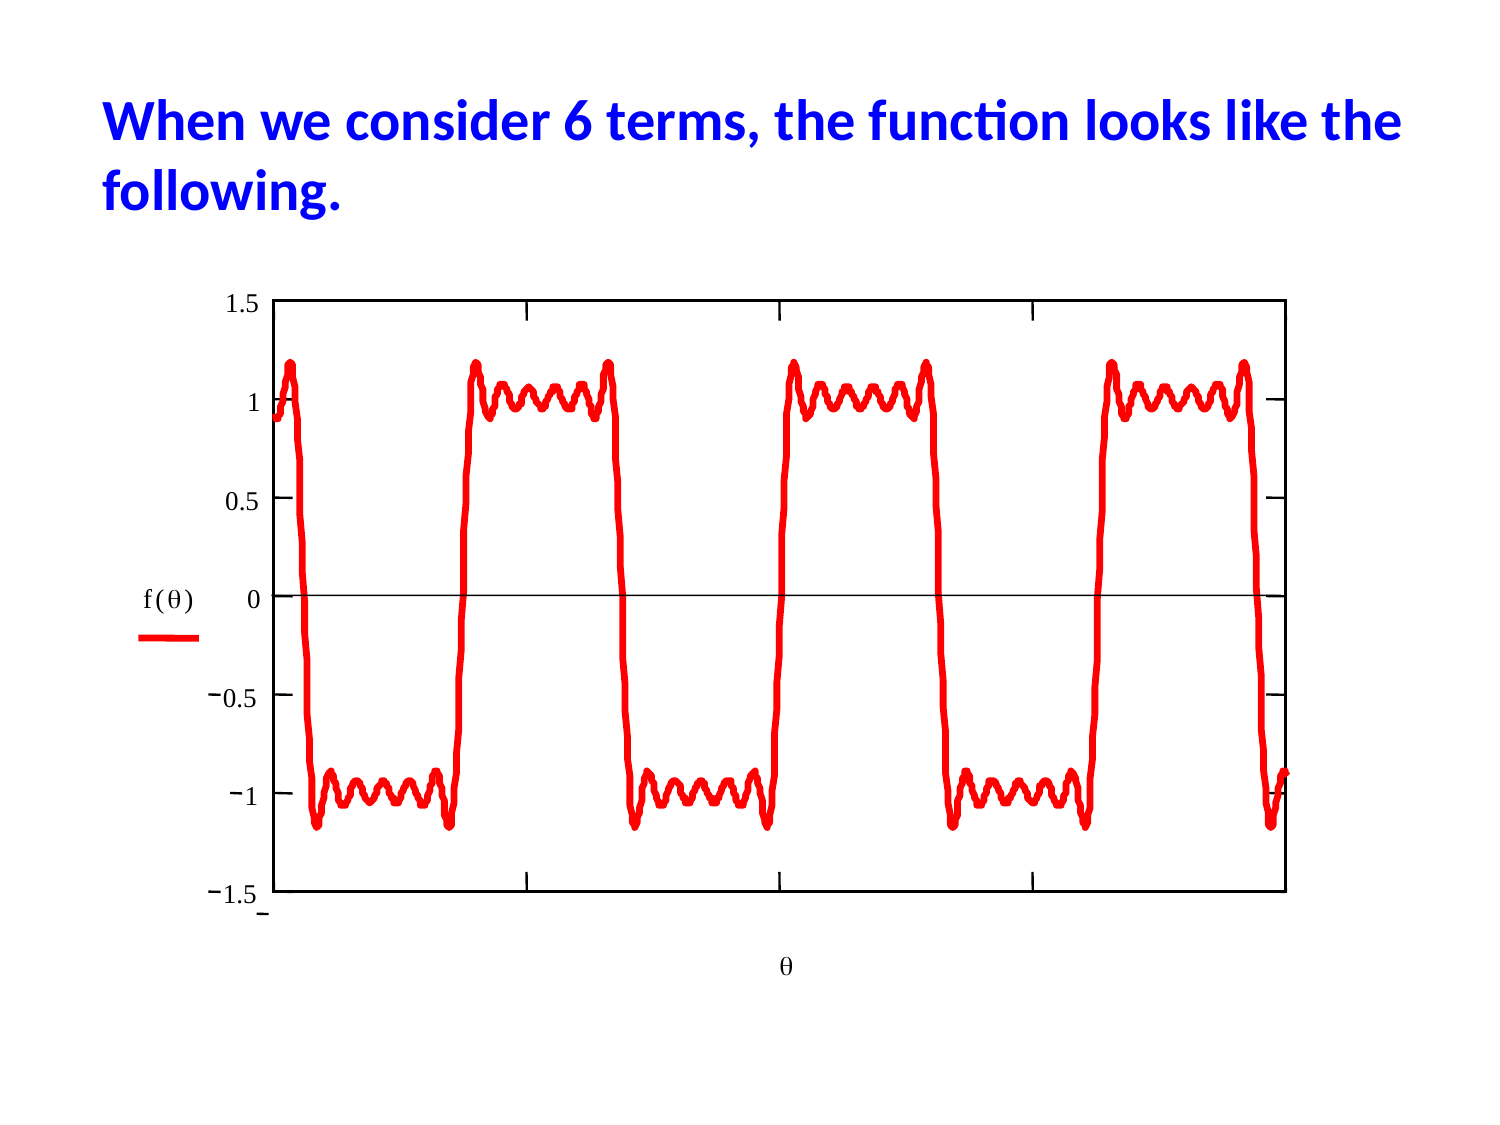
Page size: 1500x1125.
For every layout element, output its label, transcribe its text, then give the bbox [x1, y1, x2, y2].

text_box When we consider 6 terms, the function looks like the following. [87, 74, 1425, 230]
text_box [63, 250, 1363, 1001]
